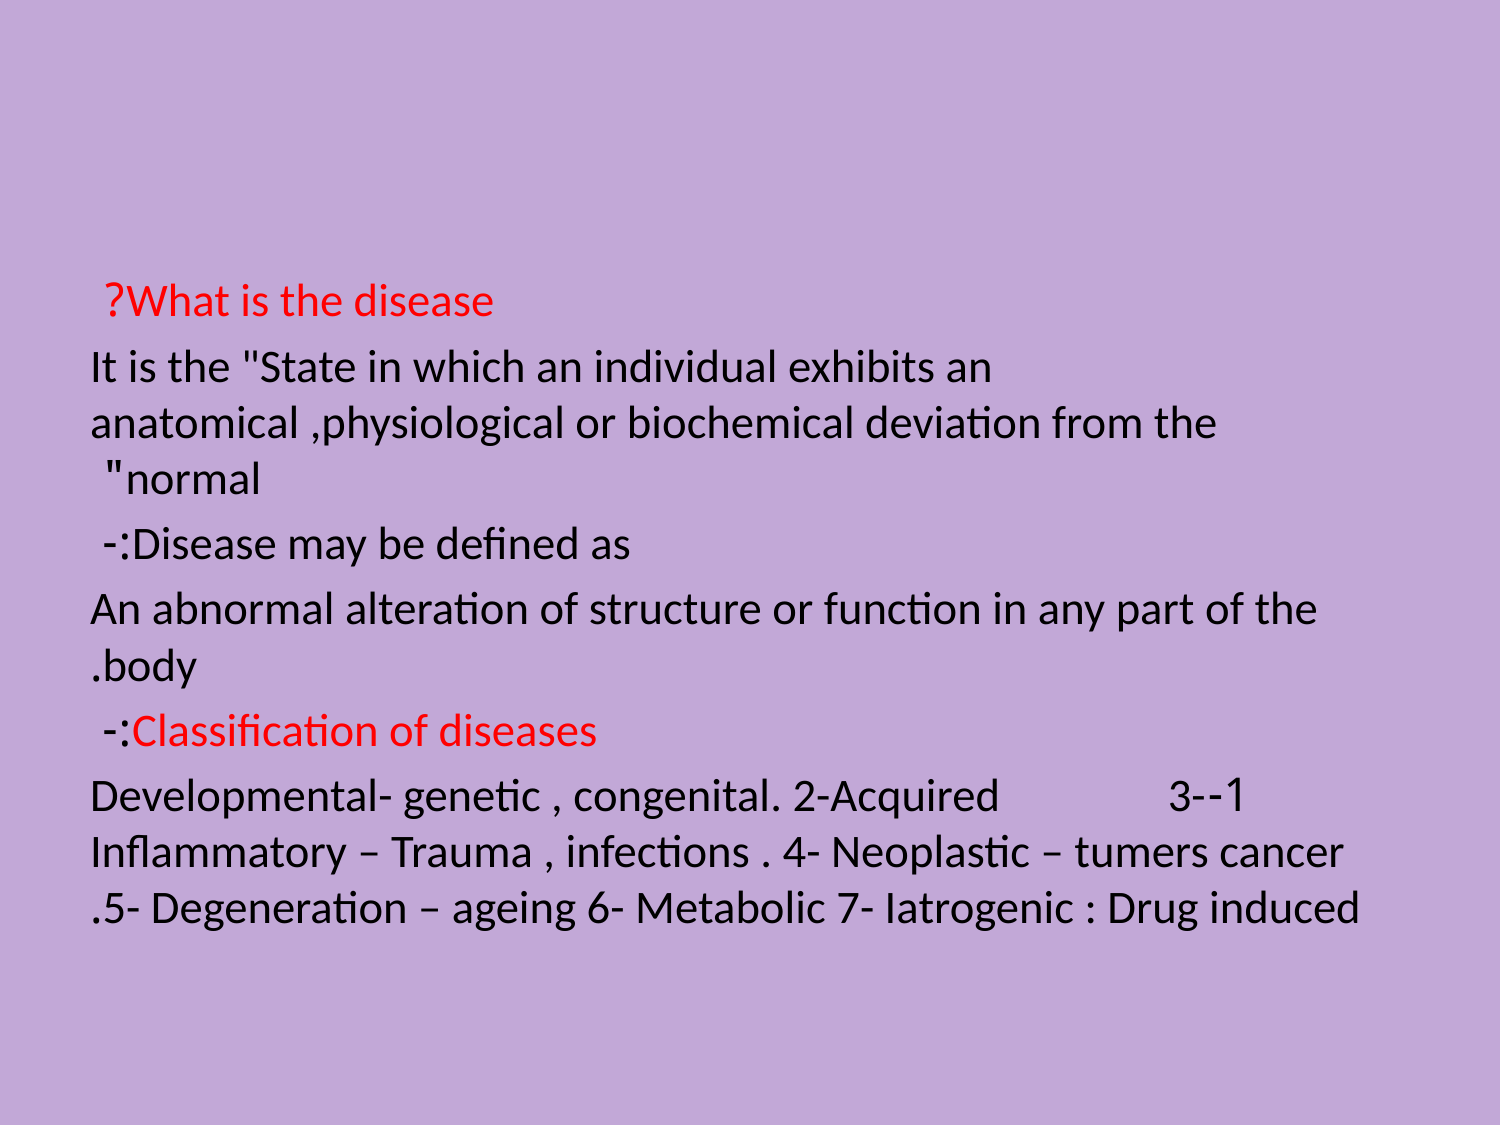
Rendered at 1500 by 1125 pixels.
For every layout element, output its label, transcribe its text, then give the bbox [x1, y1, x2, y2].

list What is the disease? It is the "State in which an individual exhibits an anatomical ,physiological or biochemical deviation from the normal" Disease may be defined as:- An abnormal alteration of structure or function in any part of the body. Classification of diseases:- 1-Developmental- genetic , congenital. 2-Acquired 3- Inflammatory – Trauma , infections . 4- Neoplastic – tumers cancer 5- Degeneration – ageing 6- Metabolic 7- Iatrogenic : Drug induced. [75, 262, 1425, 1005]
